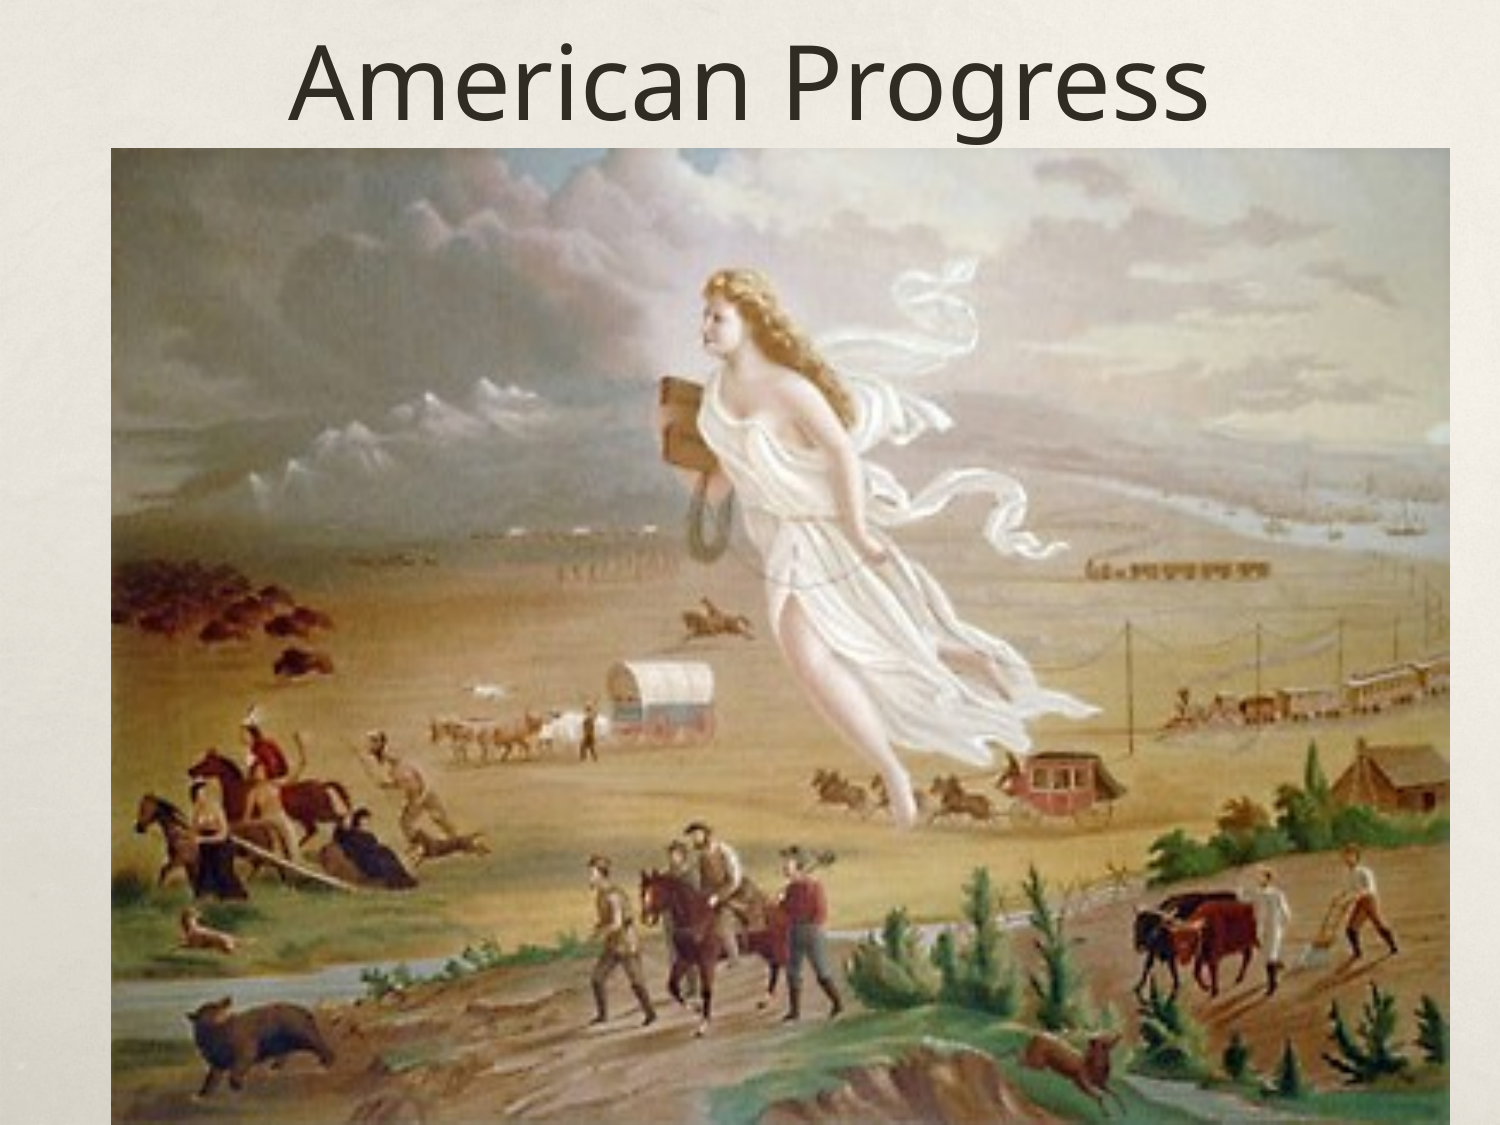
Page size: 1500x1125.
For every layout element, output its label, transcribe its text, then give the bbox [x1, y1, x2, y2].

picture [109, 147, 1452, 1125]
title American Progress [81, 15, 1419, 149]
